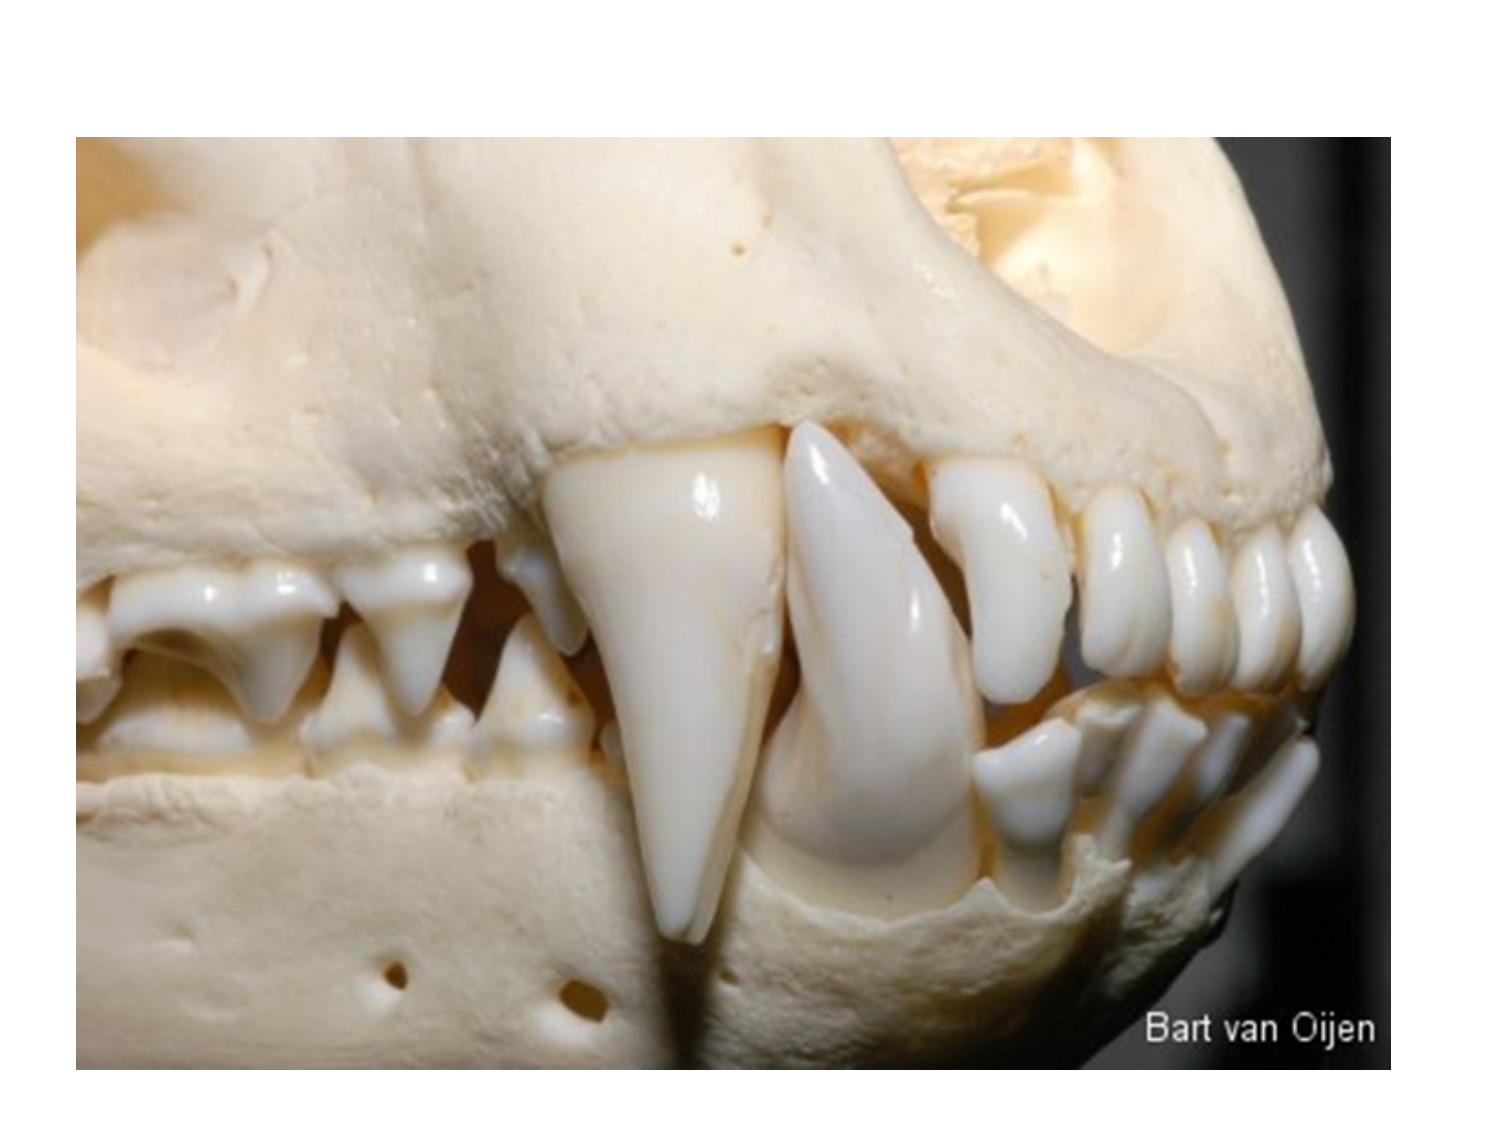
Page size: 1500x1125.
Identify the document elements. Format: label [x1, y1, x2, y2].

list [76, 136, 1392, 1070]
